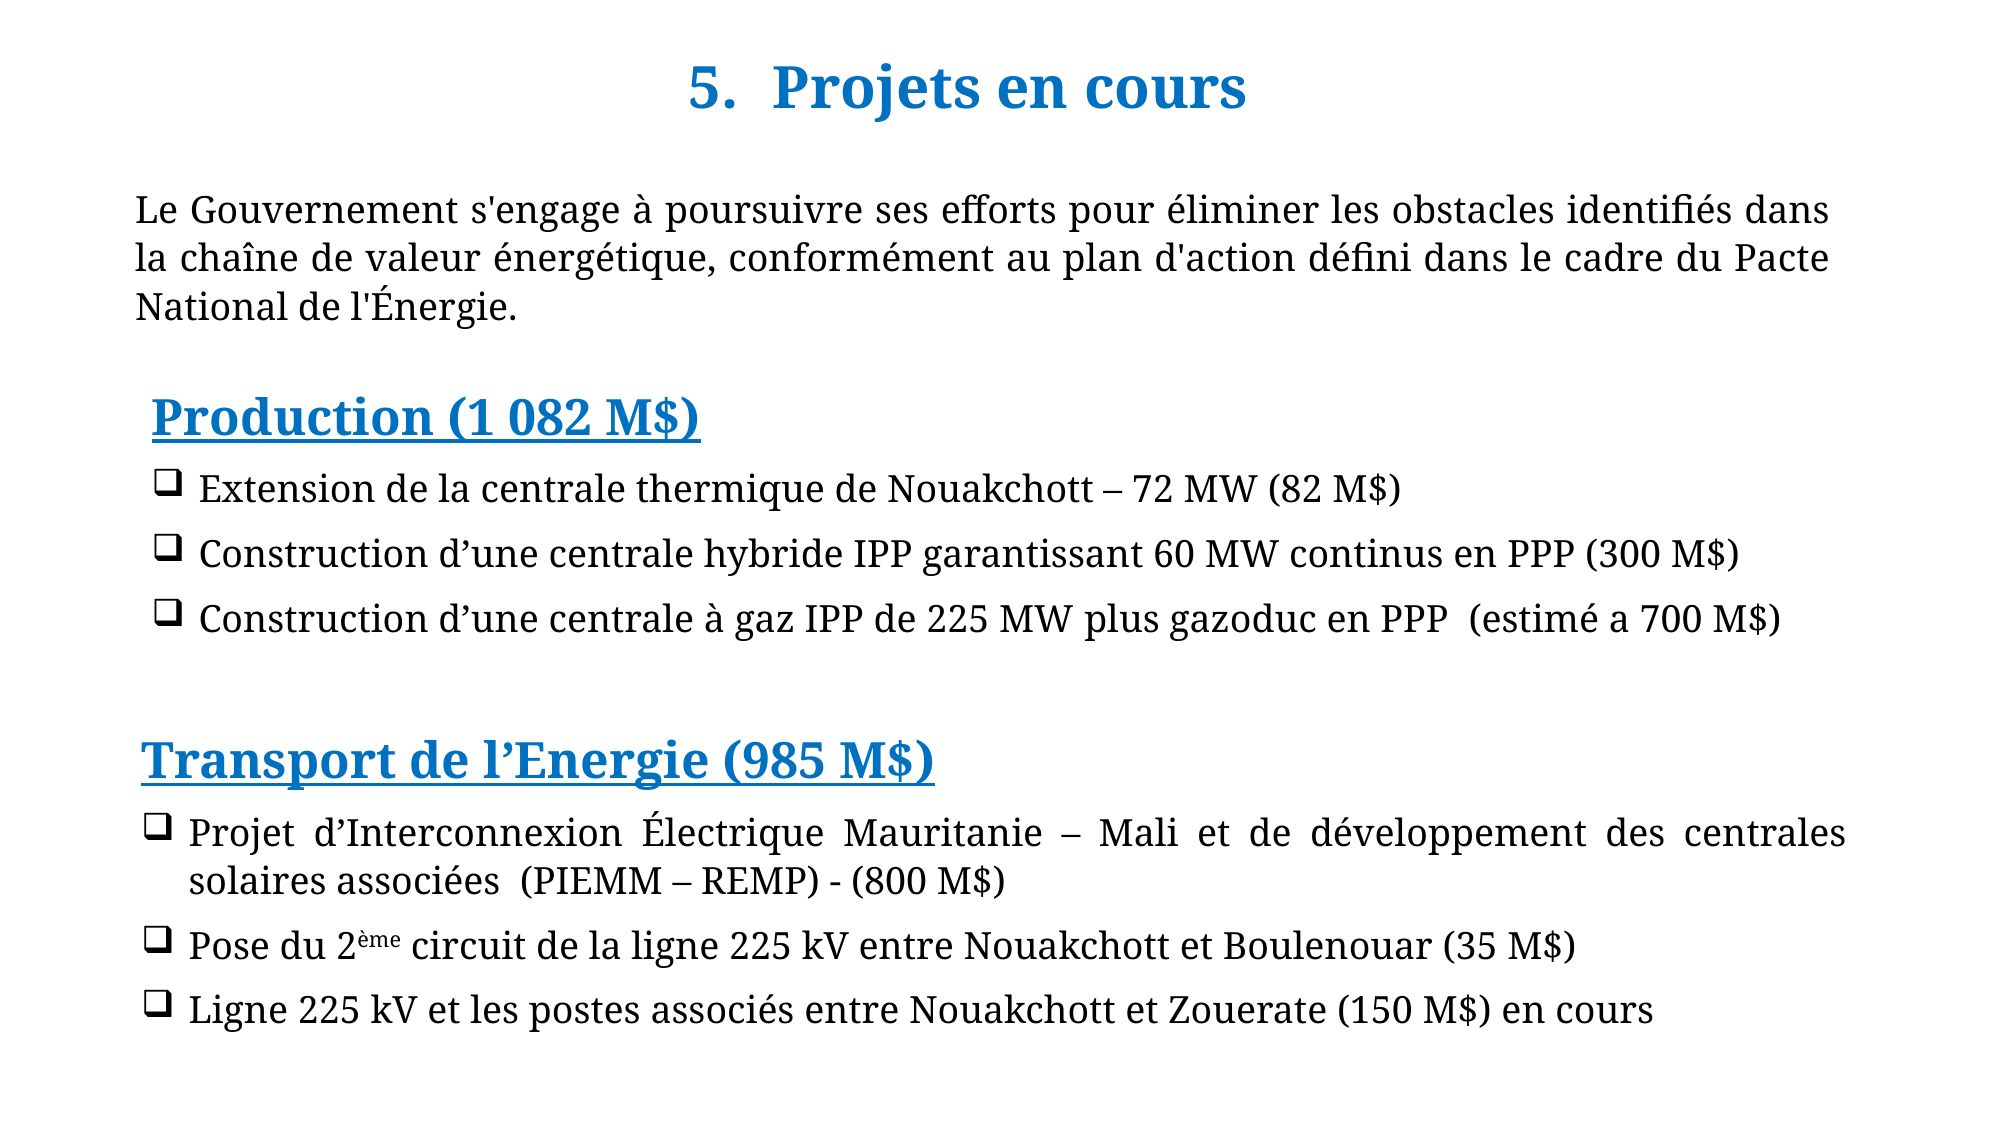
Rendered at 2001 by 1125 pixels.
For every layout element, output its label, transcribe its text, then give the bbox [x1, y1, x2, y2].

text_box Le Gouvernement s'engage à poursuivre ses efforts pour éliminer les obstacles identifiés dans la chaîne de valeur énergétique, conformément au plan d'action défini dans le cadre du Pacte National de l'Énergie. [120, 175, 1847, 335]
text_box Production (1 082 M$) Extension de la centrale thermique de Nouakchott – 72 MW (82 M$) Construction d’une centrale hybride IPP garantissant 60 MW continus en PPP (300 M$) Construction d’une centrale à gaz IPP de 225 MW plus gazoduc en PPP (estimé a 700 M$) [136, 373, 1800, 713]
text_box Transport de l’Energie (985 M$) Projet d’Interconnexion Électrique Mauritanie – Mali et de développement des centrales solaires associées (PIEMM – REMP) - (800 M$) Pose du 2ème circuit de la ligne 225 kV entre Nouakchott et Boulenouar (35 M$) Ligne 225 kV et les postes associés entre Nouakchott et Zouerate (150 M$) en cours [126, 717, 1863, 1039]
text_box Projets en cours [254, 46, 1683, 128]
